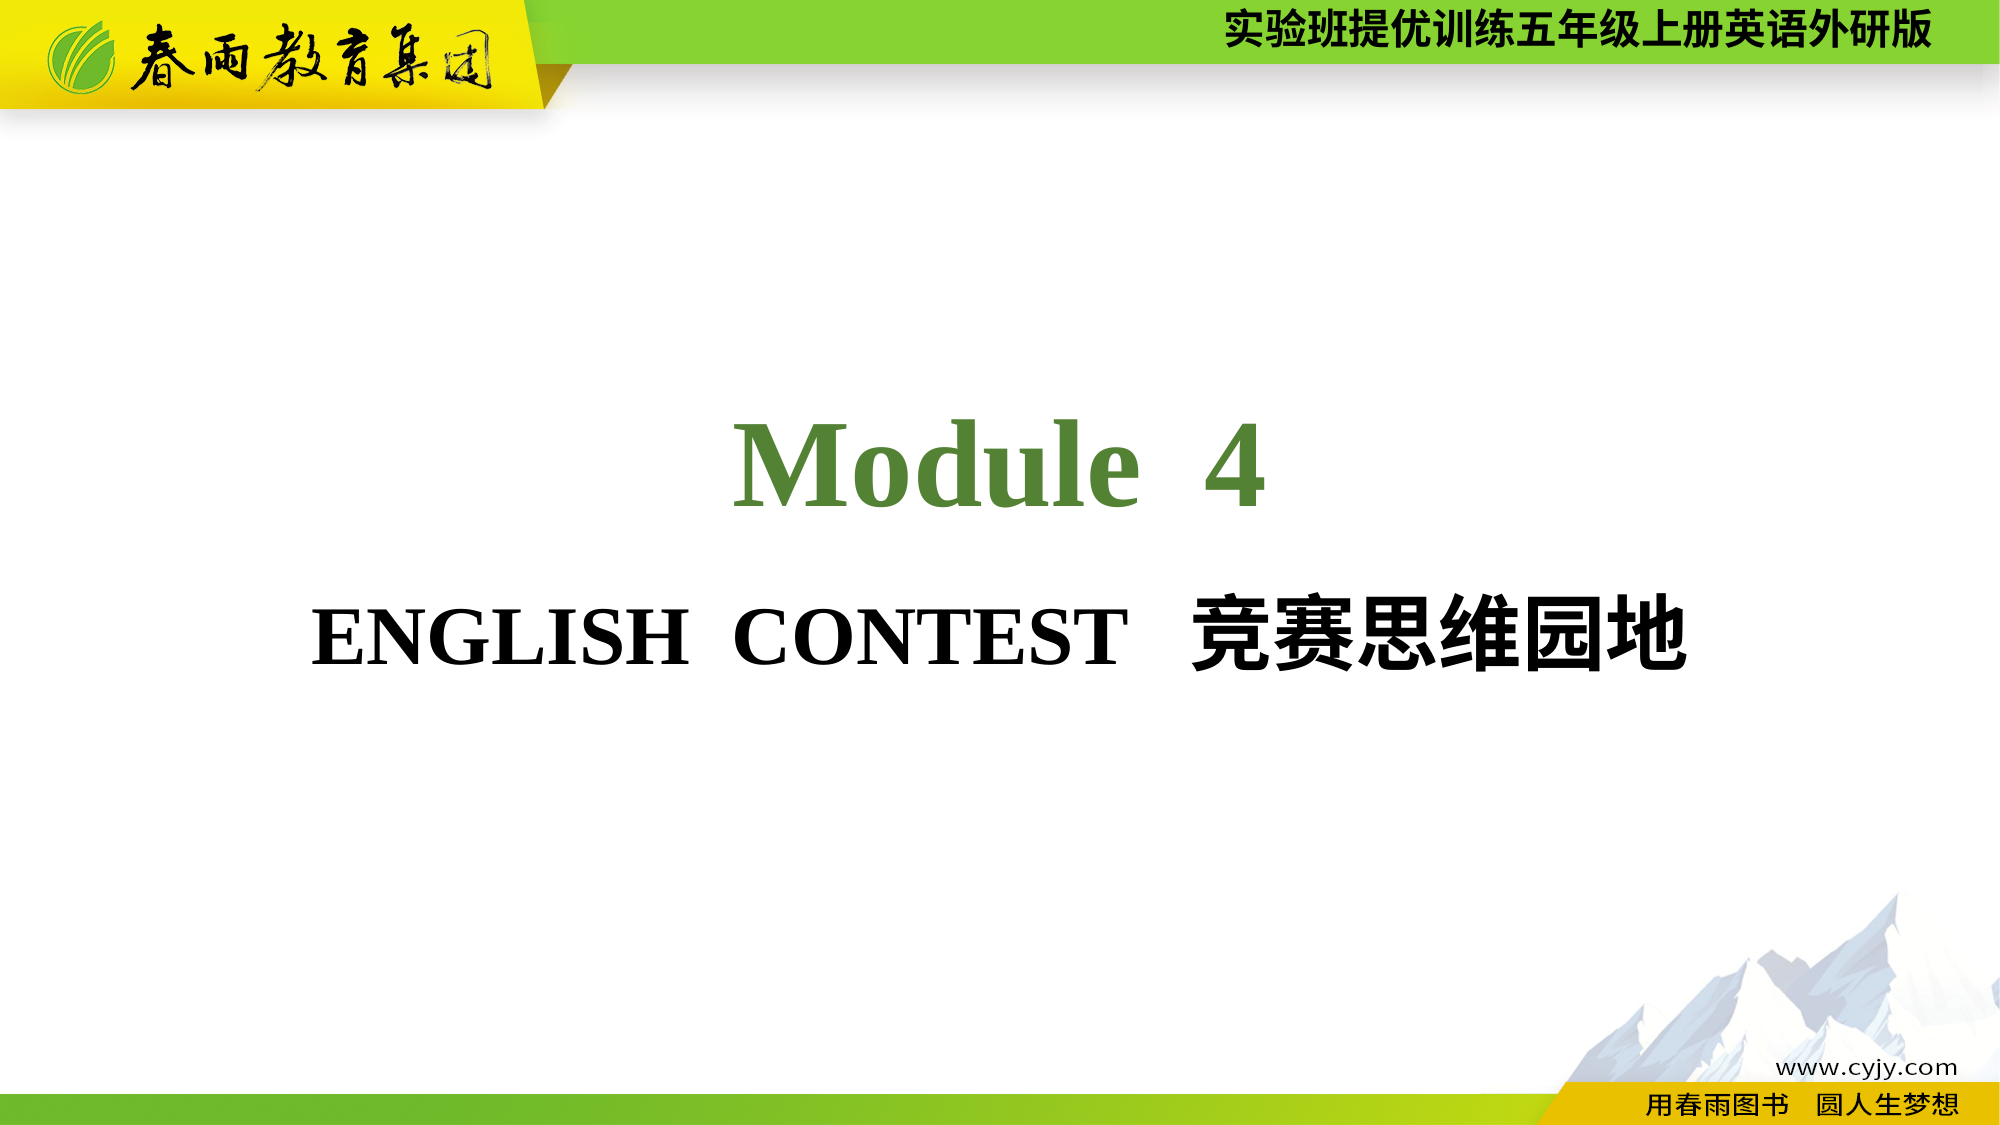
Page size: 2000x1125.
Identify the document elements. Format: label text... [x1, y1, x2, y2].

text_box Module 4 ENGLISH CONTEST 竞赛思维园地 [0, 298, 2000, 689]
picture [0, 0, 2000, 298]
picture [0, 689, 2000, 1125]
